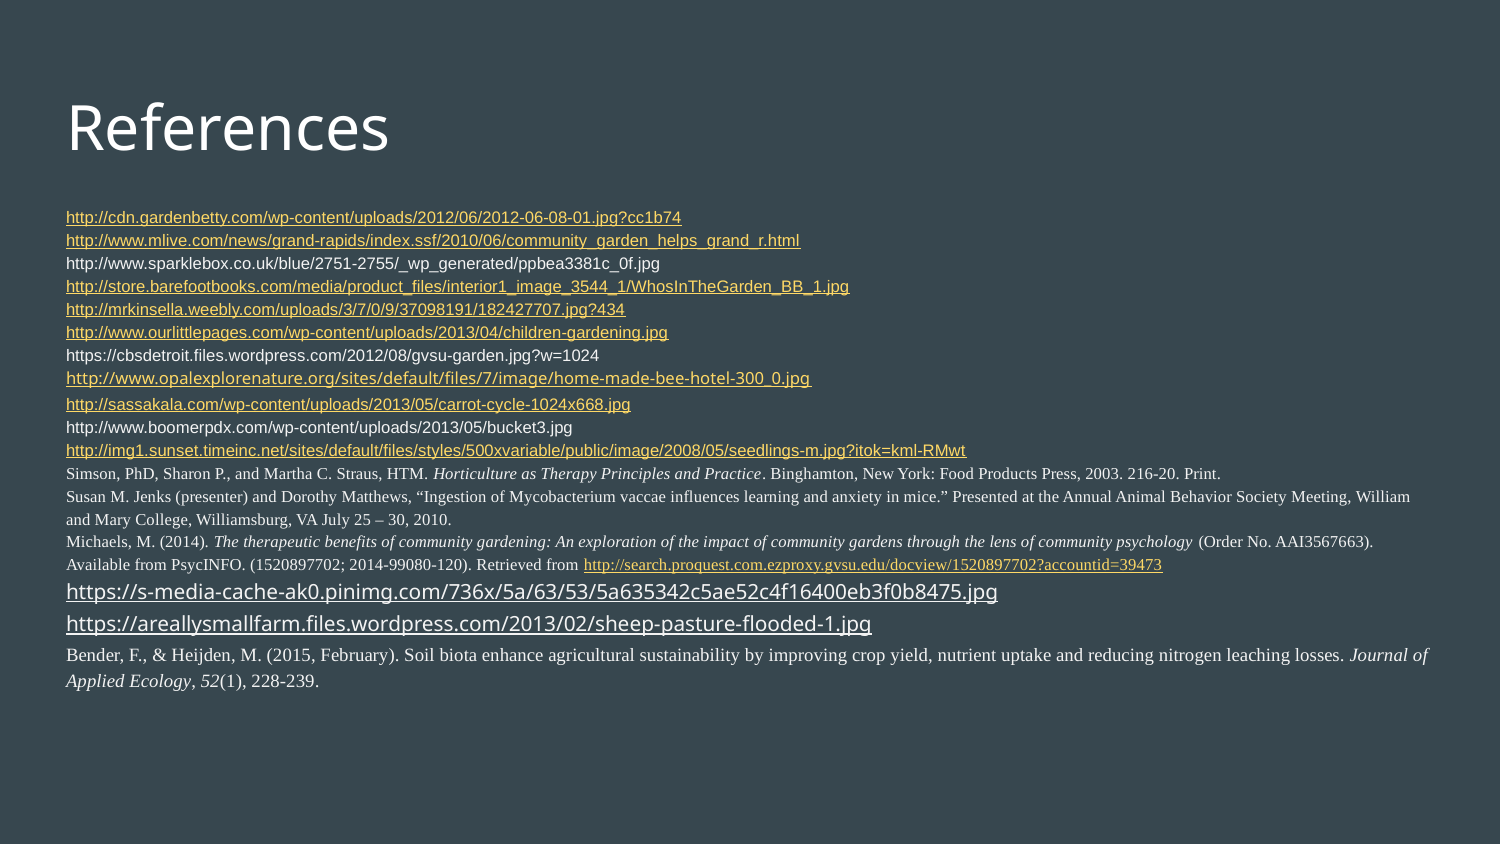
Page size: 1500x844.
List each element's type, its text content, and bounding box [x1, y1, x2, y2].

title References [51, 72, 1449, 167]
list http://cdn.gardenbetty.com/wp-content/uploads/2012/06/2012-06-08-01.jpg?cc1b74 http://www.mlive.com/news/grand-rapids/index.ssf/2010/06/community_garden_helps_grand_r.html http://www.sparklebox.co.uk/blue/2751-2755/_wp_generated/ppbea3381c_0f.jpg http://store.barefootbooks.com/media/product_files/interior1_image_3544_1/WhosInTheGarden_BB_1.jpg http://mrkinsella.weebly.com/uploads/3/7/0/9/37098191/182427707.jpg?434 http://www.ourlittlepages.com/wp-content/uploads/2013/04/children-gardening.jpg https://cbsdetroit.files.wordpress.com/2012/08/gvsu-garden.jpg?w=1024 http://www.opalexplorenature.org/sites/default/files/7/image/home-made-bee-hotel-300_0.jpg http://sassakala.com/wp-content/uploads/2013/05/carrot-cycle-1024x668.jpg http://www.boomerpdx.com/wp-content/uploads/2013/05/bucket3.jpg http://img1.sunset.timeinc.net/sites/default/files/styles/500xvariable/public/image/2008/05/seedlings-m.jpg?itok=kml-RMwt Simson, PhD, Sharon P., and Martha C. Straus, HTM. Horticulture as Therapy Principles and Practice. Binghamton, New York: Food Products Press, 2003. 216-20. Print. Susan M. Jenks (presenter) and Dorothy Matthews, “Ingestion of Mycobacterium vaccae influences learning and anxiety in mice.” Presented at the Annual Animal Behavior Society Meeting, William and Mary College, Williamsburg, VA July 25 – 30, 2010. Michaels, M. (2014). The therapeutic benefits of community gardening: An exploration of the impact of community gardens through the lens of community psychology (Order No. AAI3567663). Available from PsycINFO. (1520897702; 2014-99080-120). Retrieved from http://search.proquest.com.ezproxy.gvsu.edu/docview/1520897702?accountid=39473 https://s-media-cache-ak0.pinimg.com/736x/5a/63/53/5a635342c5ae52c4f16400eb3f0b8475.jpg https://areallysmallfarm.files.wordpress.com/2013/02/sheep-pasture-flooded-1.jpg Bender, F., & Heijden, M. (2015, February). Soil biota enhance agricultural sustainability by improving crop yield, nutrient uptake and reducing nitrogen leaching losses. Journal of Applied Ecology, 52(1), 228-239. [51, 189, 1449, 750]
